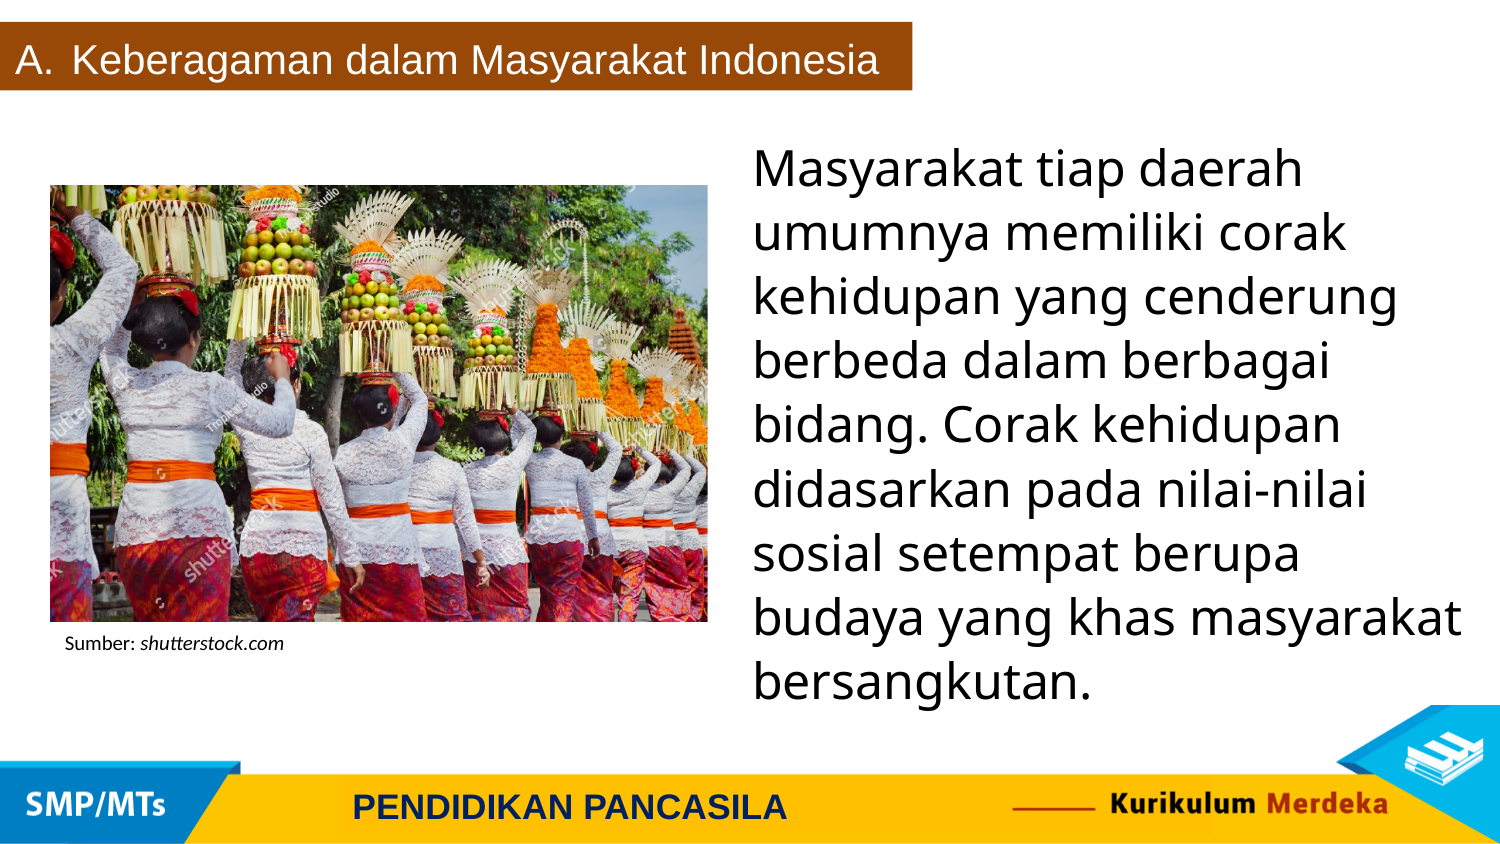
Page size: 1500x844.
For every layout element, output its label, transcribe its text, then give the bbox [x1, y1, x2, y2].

text_box Masyarakat tiap daerah umumnya memiliki corak kehidupan yang cenderung berbeda dalam berbagai bidang. Corak kehidupan didasarkan pada nilai-nilai sosial setempat berupa budaya yang khas masyarakat bersangkutan. [587, 124, 1500, 705]
text_box Sumber: shutterstock.com [49, 629, 338, 662]
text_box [0, 705, 1500, 844]
text_box Keberagaman dalam Masyarakat Indonesia [0, 20, 914, 93]
picture [49, 185, 708, 623]
